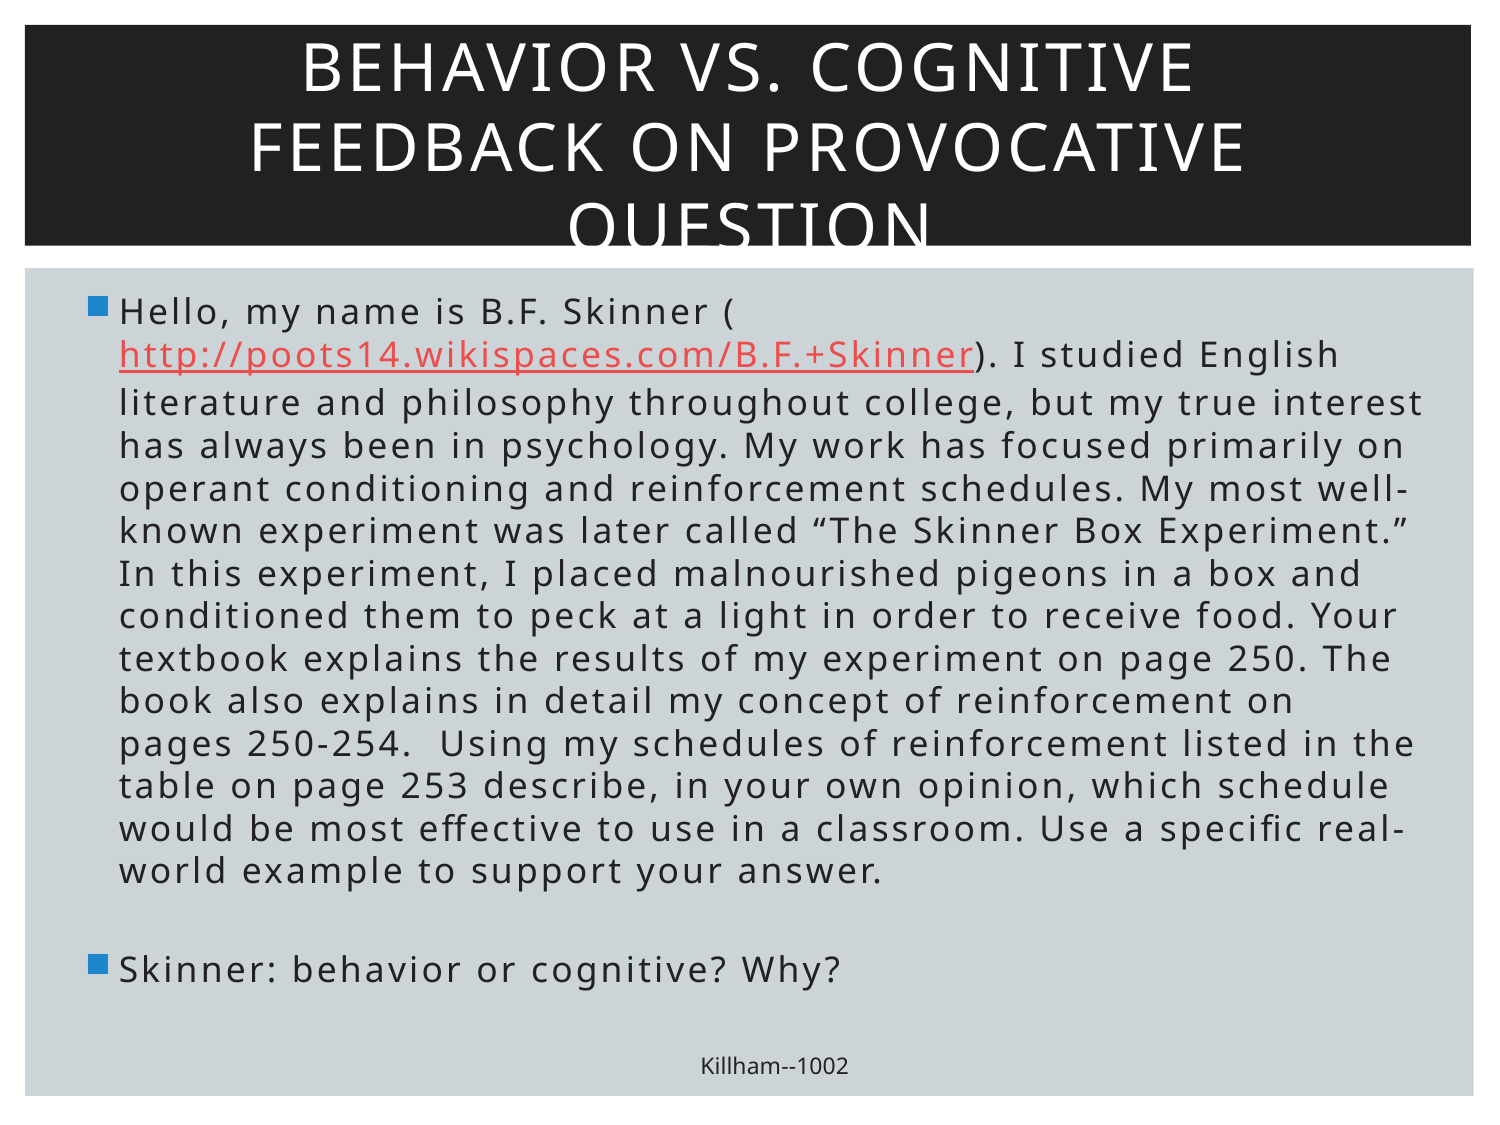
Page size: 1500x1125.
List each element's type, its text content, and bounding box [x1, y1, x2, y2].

list Hello, my name is B.F. Skinner (http://poots14.wikispaces.com/B.F.+Skinner). I studied English literature and philosophy throughout college, but my true interest has always been in psychology. My work has focused primarily on operant conditioning and reinforcement schedules. My most well-known experiment was later called “The Skinner Box Experiment.” In this experiment, I placed malnourished pigeons in a box and conditioned them to peck at a light in order to receive food. Your textbook explains the results of my experiment on page 250. The book also explains in detail my concept of reinforcement on pages 250-254. Using my schedules of reinforcement listed in the table on page 253 describe, in your own opinion, which schedule would be most effective to use in a classroom. Use a specific real-world example to support your answer. Skinner: behavior or cognitive? Why? [62, 281, 1442, 1005]
title Behavior vs. cognitive feedback on provocative question [62, 58, 1438, 232]
footer Killham--1002 [500, 1042, 1050, 1088]
